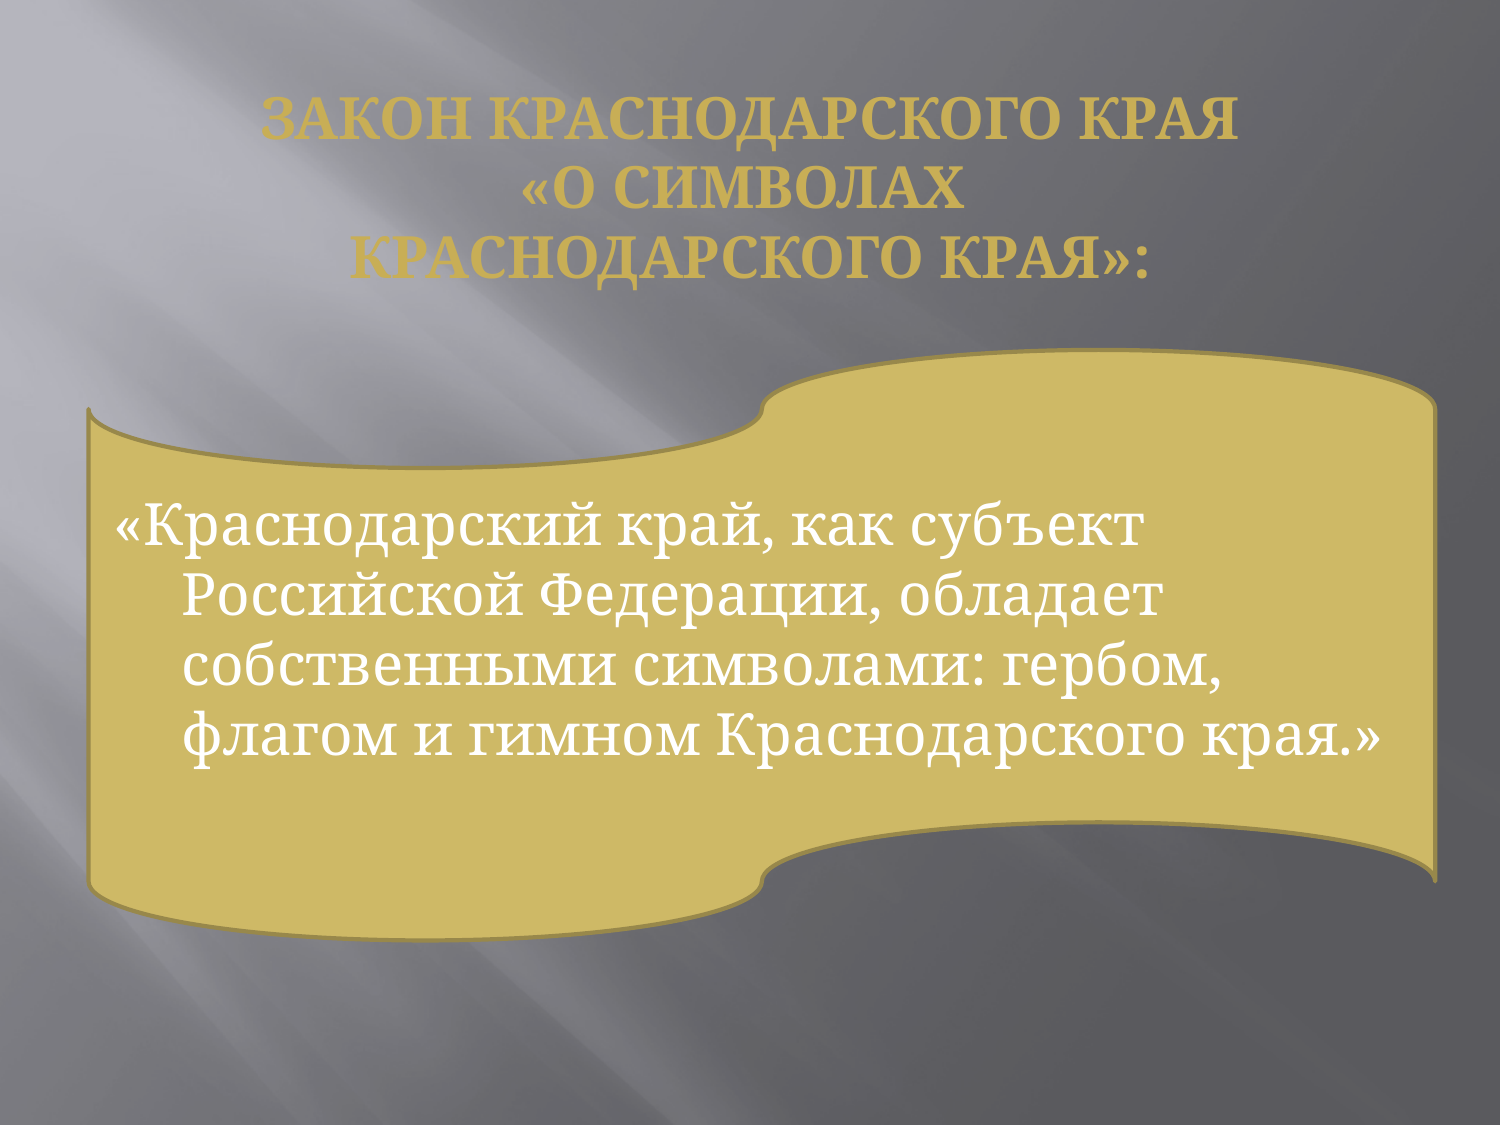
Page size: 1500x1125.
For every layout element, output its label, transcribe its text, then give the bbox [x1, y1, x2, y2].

text_box [86, 347, 1438, 884]
title Закон Краснодарского края «О символах Краснодарского края»: [75, 45, 1425, 327]
text_box [86, 828, 984, 943]
list «Краснодарский край, как субъект Российской Федерации, обладает собственными символами: гербом, флагом и гимном Краснодарского края.» [76, 479, 1427, 828]
